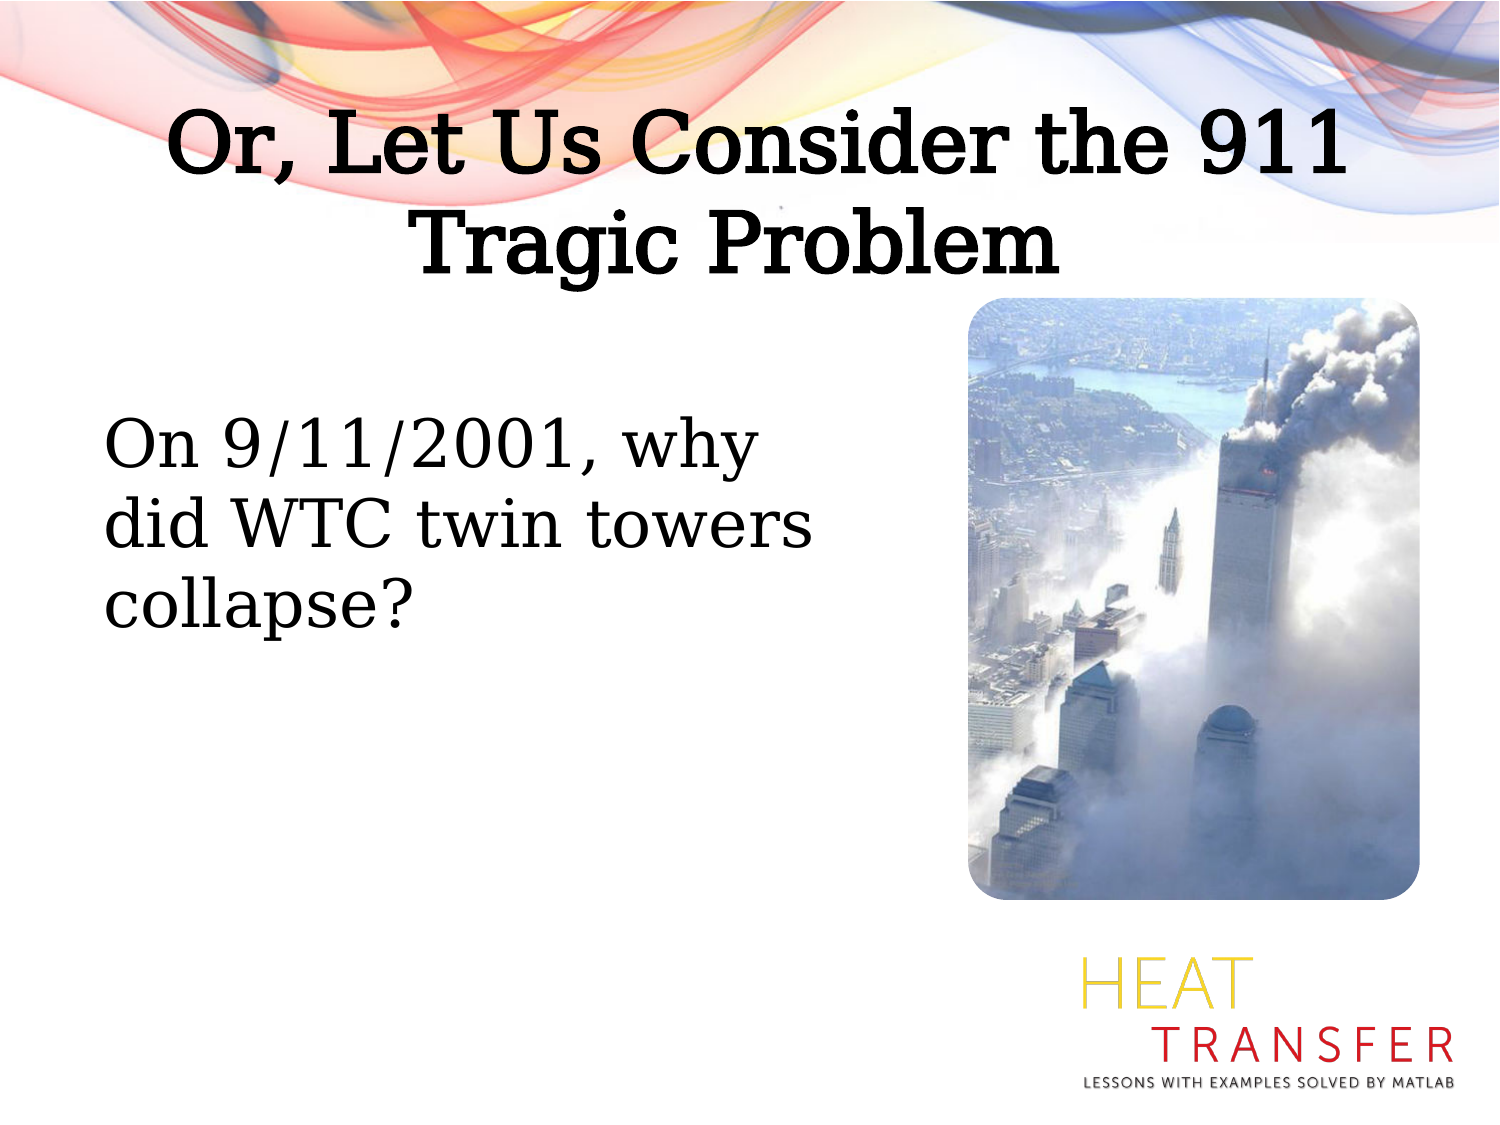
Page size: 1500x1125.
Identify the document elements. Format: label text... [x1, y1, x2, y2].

text_box On 9/11/2001, why did WTC twin towers collapse? [88, 393, 893, 648]
picture [0, 1, 1499, 243]
text_box Or, Let Us Consider the 911 Tragic Problem [88, 81, 1434, 296]
picture [967, 297, 1420, 901]
picture [1075, 946, 1464, 1093]
